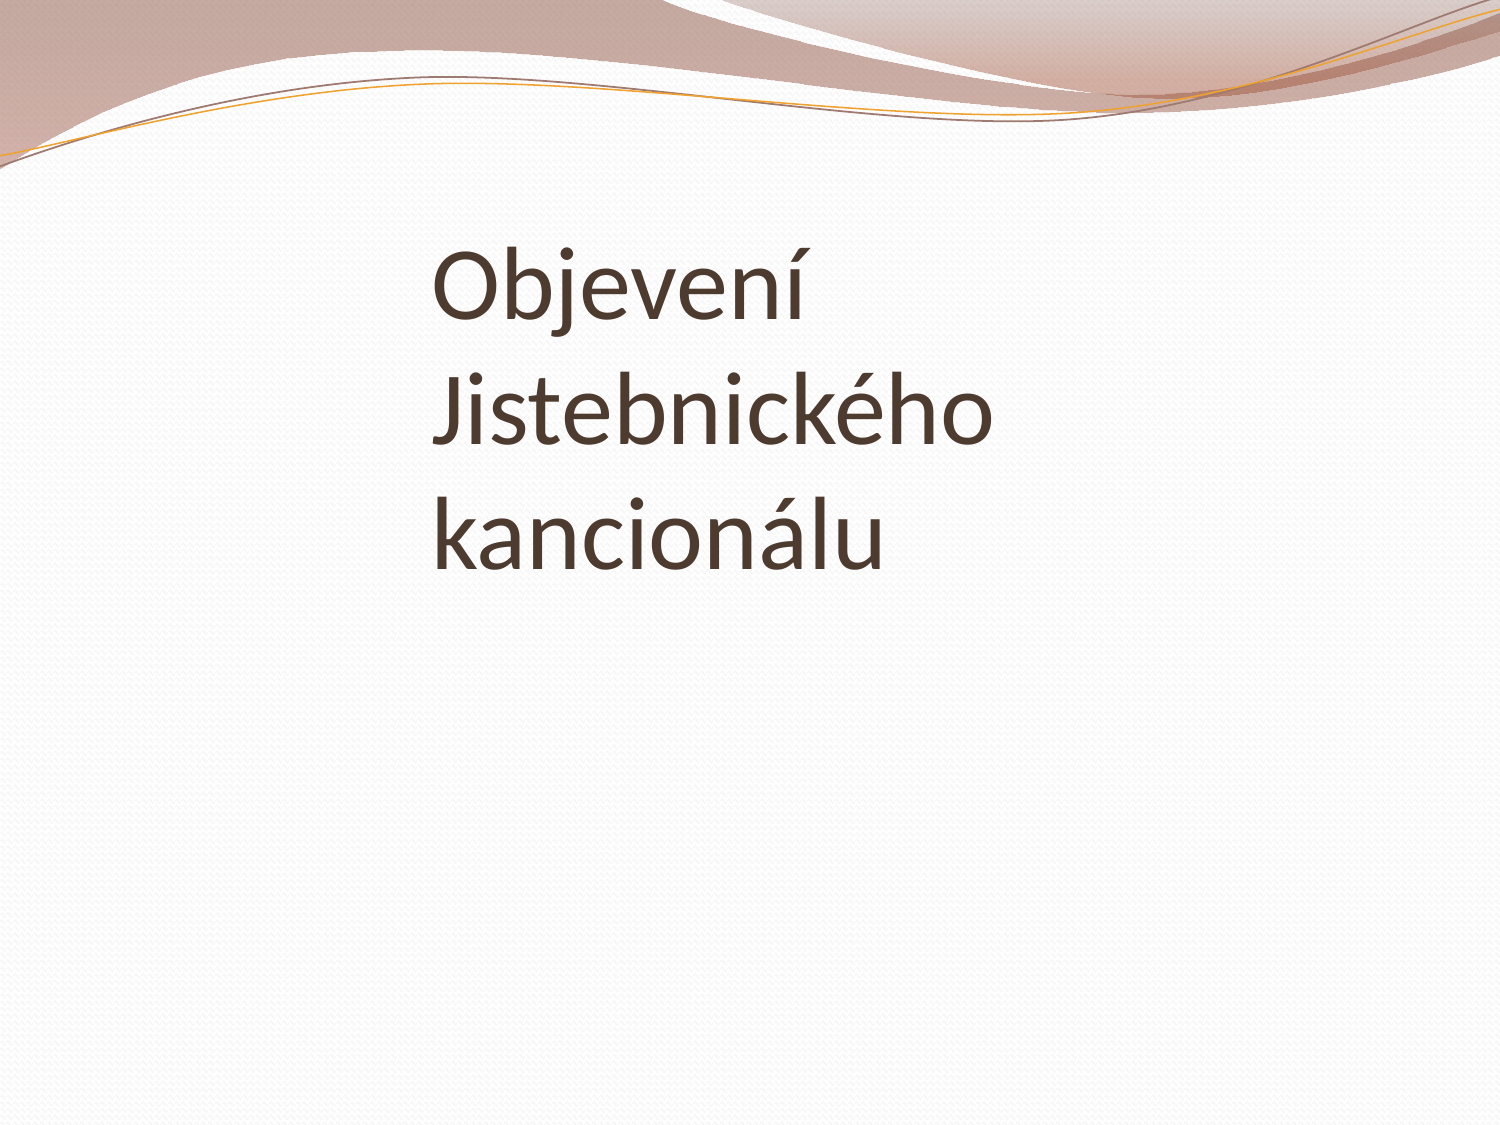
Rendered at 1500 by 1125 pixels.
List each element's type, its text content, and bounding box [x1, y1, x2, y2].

title Objevení Jistebnického kancionálu [430, 349, 1223, 591]
